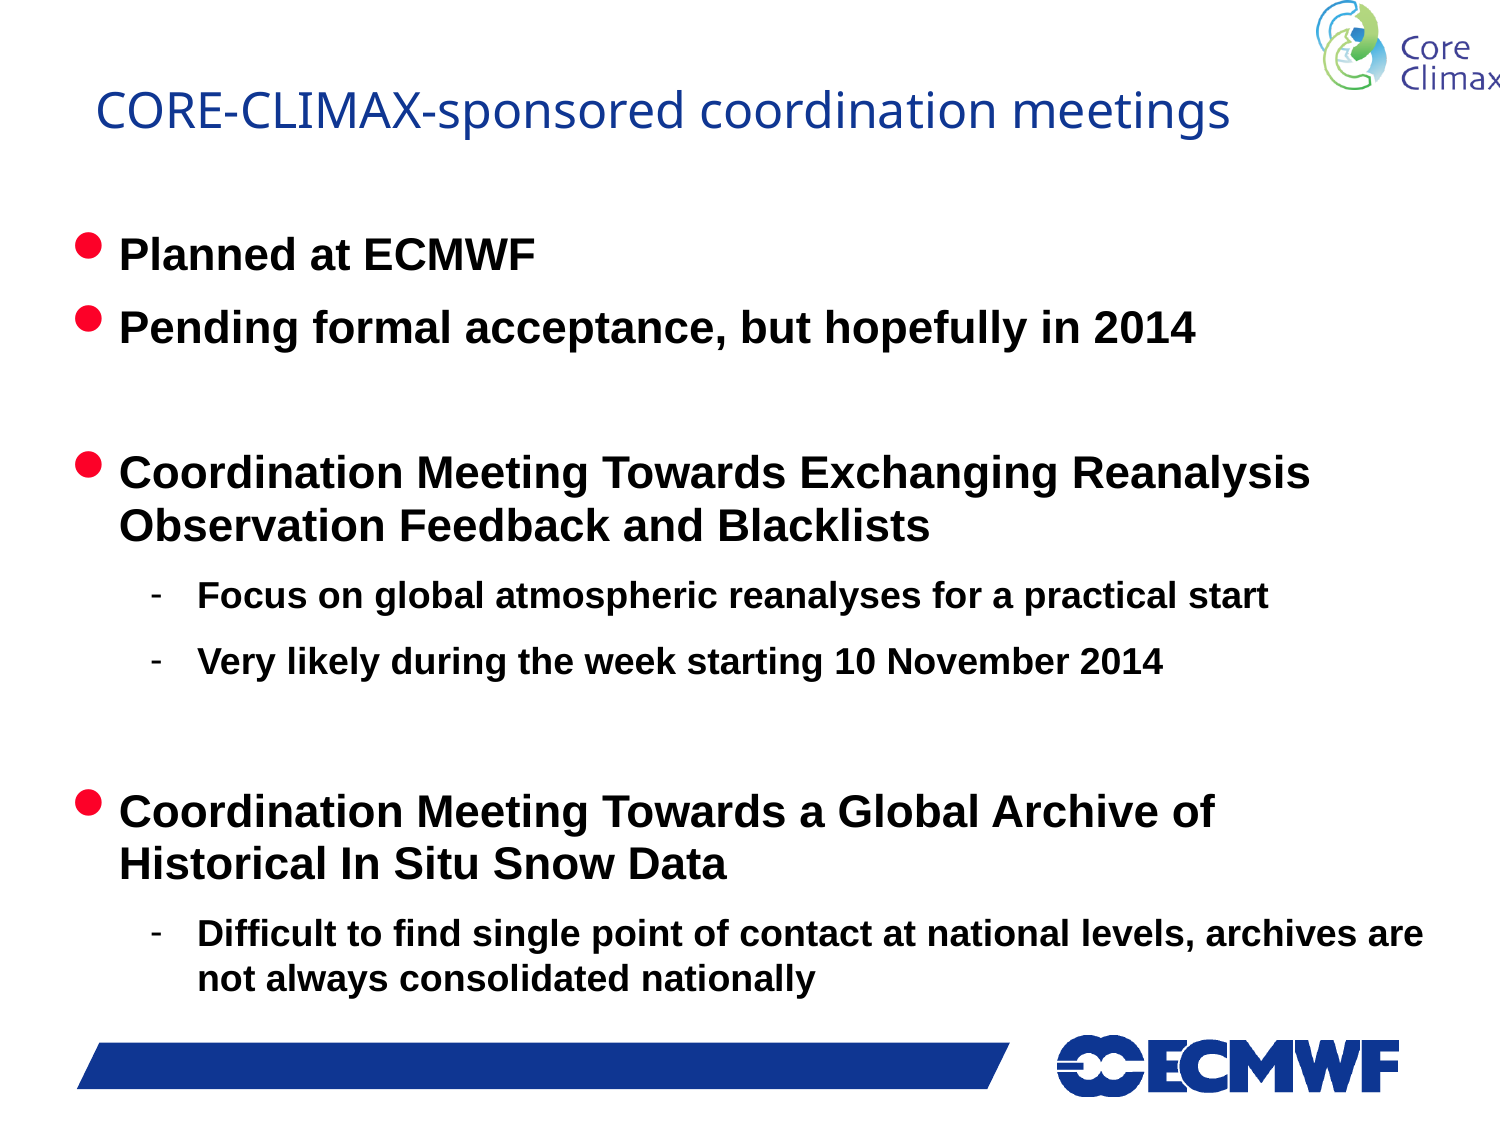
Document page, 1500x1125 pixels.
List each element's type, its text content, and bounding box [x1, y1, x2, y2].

picture [1316, 0, 1500, 90]
list Planned at ECMWF Pending formal acceptance, but hopefully in 2014 Coordination Meeting Towards Exchanging Reanalysis Observation Feedback and Blacklists Focus on global atmospheric reanalyses for a practical start Very likely during the week starting 10 November 2014 Coordination Meeting Towards a Global Archive of Historical In Situ Snow Data Difficult to find single point of contact at national levels, archives are not always consolidated nationally [56, 219, 1443, 1000]
title CORE-CLIMAX-sponsored coordination meetings [80, 50, 1412, 167]
picture [1057, 1035, 1399, 1097]
